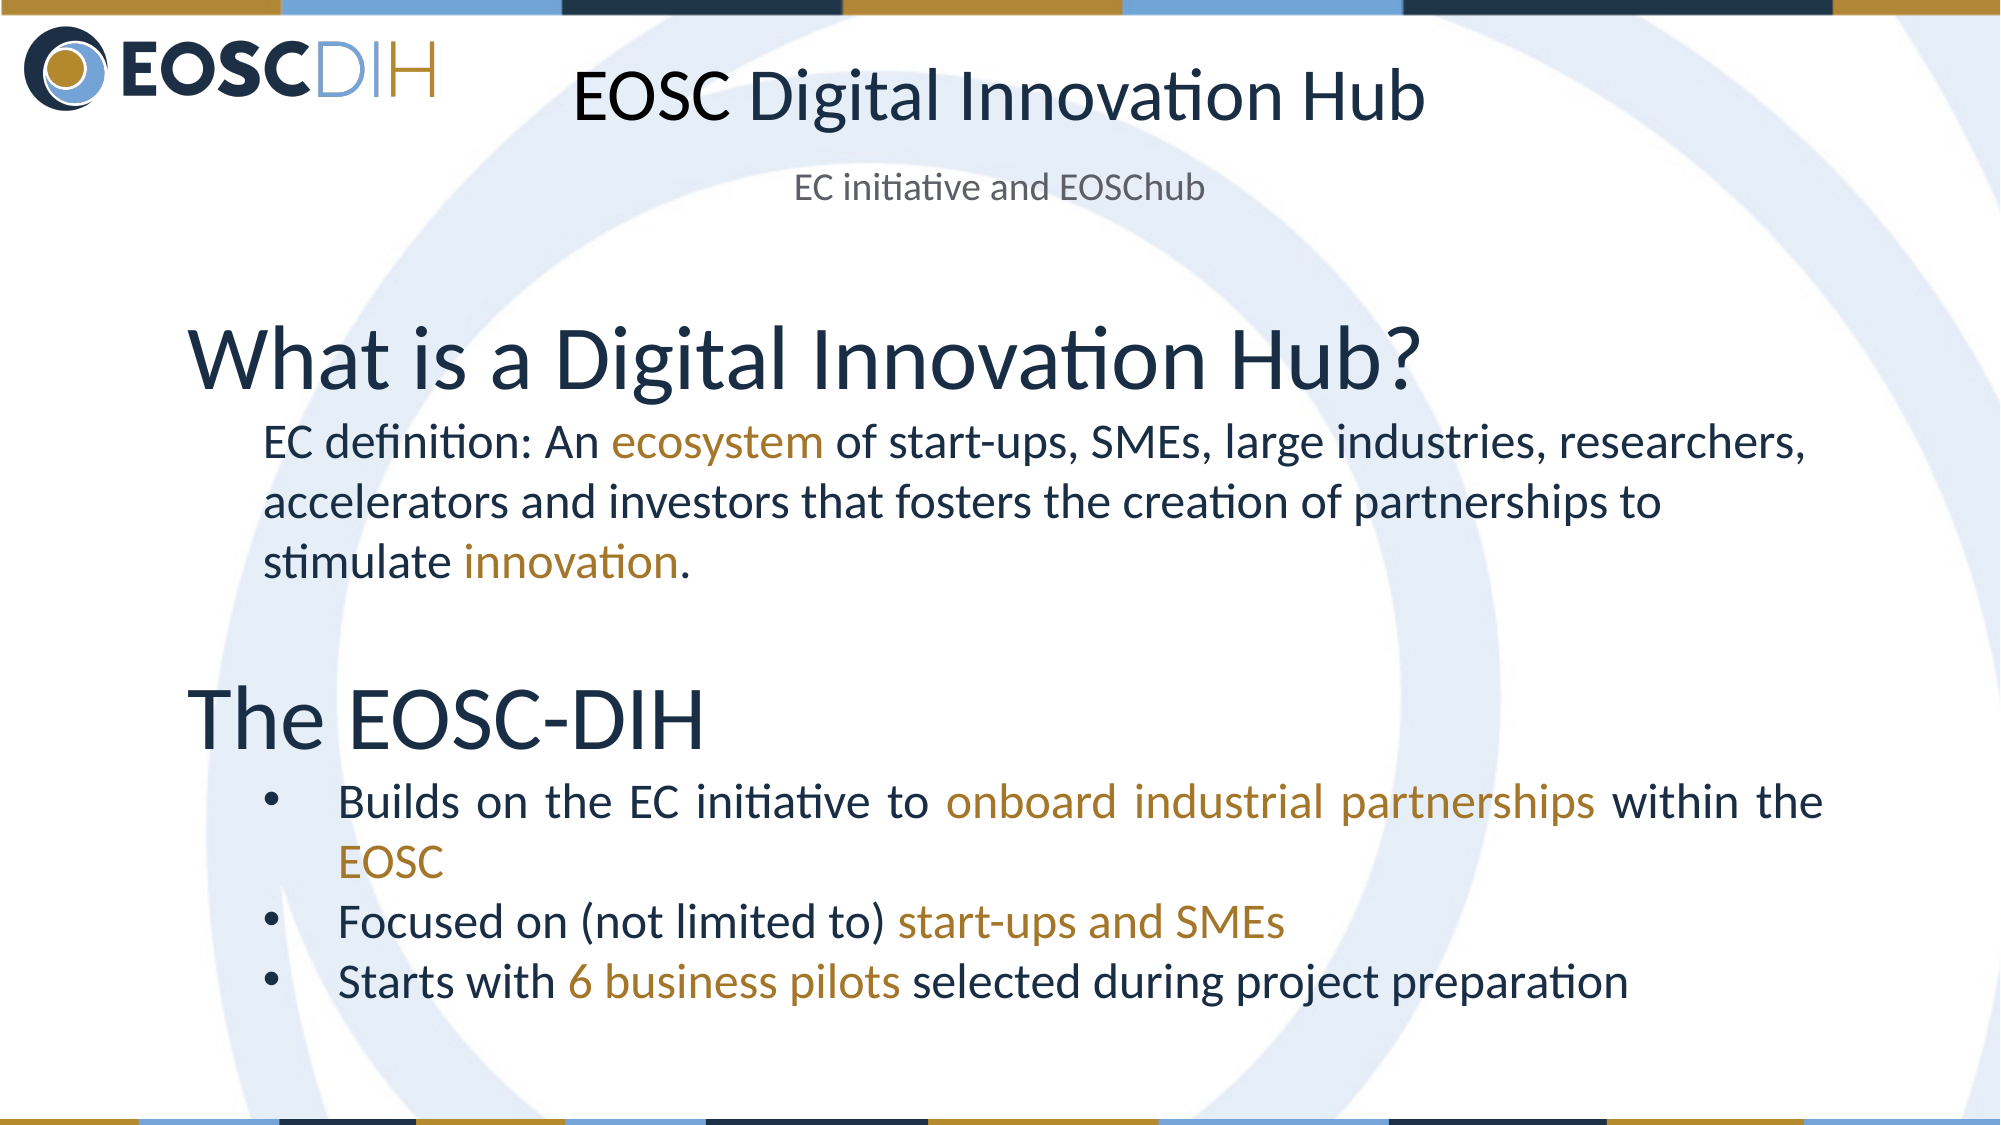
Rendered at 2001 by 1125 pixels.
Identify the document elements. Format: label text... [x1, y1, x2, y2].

list EC initiative and EOSChub [0, 153, 2000, 216]
picture [0, 0, 2001, 1125]
list EOSC Digital Innovation Hub [0, 26, 2000, 153]
text_box What is a Digital Innovation Hub? EC definition: An ecosystem of start-ups, SMEs, large industries, researchers, accelerators and investors that fosters the creation of partnerships to stimulate innovation. The EOSC-DIH Builds on the EC initiative to onboard industrial partnerships within the EOSC Focused on (not limited to) start-ups and SMEs Starts with 6 business pilots selected during project preparation [173, 290, 1839, 1086]
